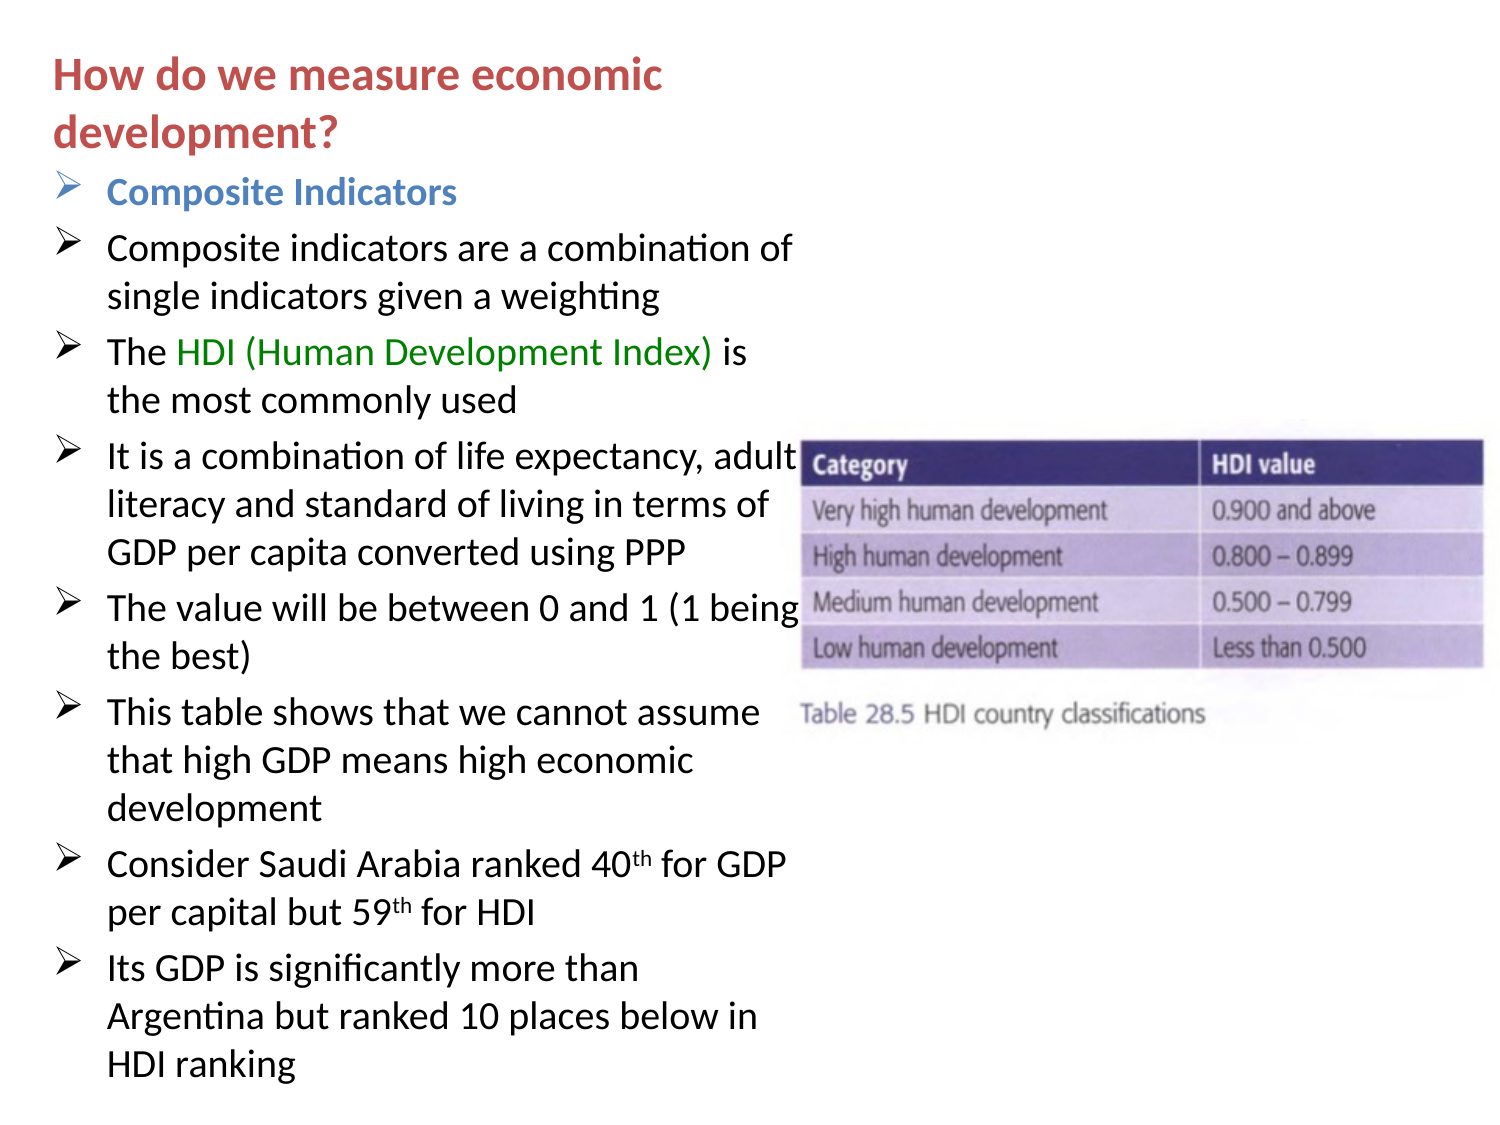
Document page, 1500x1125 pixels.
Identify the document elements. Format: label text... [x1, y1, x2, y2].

picture [780, 419, 1500, 745]
list How do we measure economic development? Composite Indicators Composite indicators are a combination of single indicators given a weighting The HDI (Human Development Index) is the most commonly used It is a combination of life expectancy, adult literacy and standard of living in terms of GDP per capita converted using PPP The value will be between 0 and 1 (1 being the best) This table shows that we cannot assume that high GDP means high economic development Consider Saudi Arabia ranked 40th for GDP per capital but 59th for HDI Its GDP is significantly more than Argentina but ranked 10 places below in HDI ranking [37, 35, 823, 1102]
